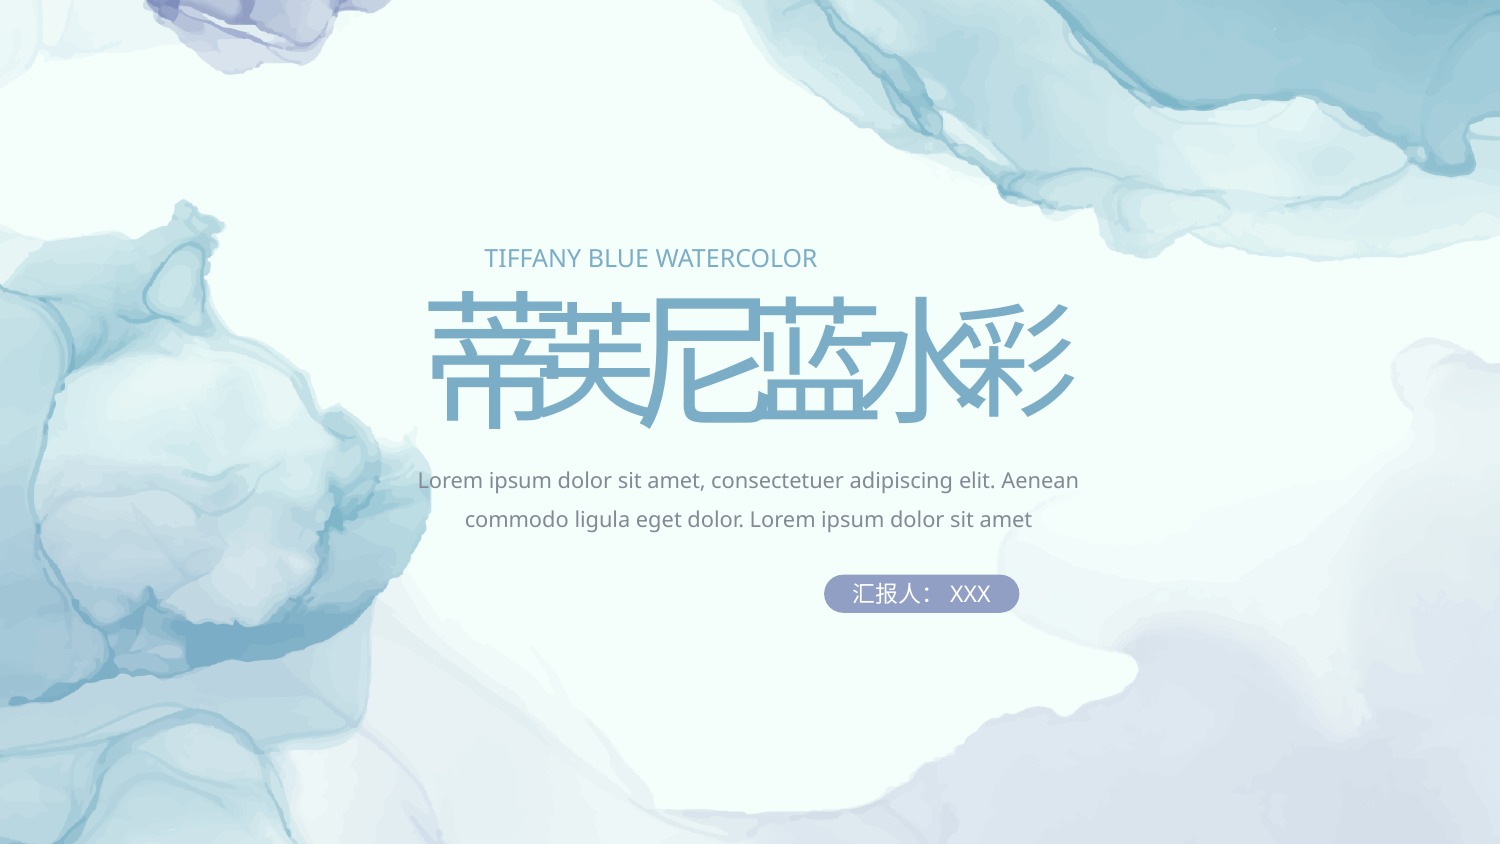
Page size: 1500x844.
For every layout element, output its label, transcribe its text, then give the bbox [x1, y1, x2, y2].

text_box 蓝 [731, 267, 838, 448]
picture [0, 0, 1500, 844]
text_box 蒂 [405, 259, 586, 455]
text_box 芙 [517, 275, 616, 440]
text_box Lorem ipsum dolor sit amet, consectetuer adipiscing elit. Aenean commodo ligula eget dolor. Lorem ipsum dolor sit amet [393, 446, 1105, 540]
text_box TIFFANY BLUE WATERCOLOR [469, 235, 1010, 275]
text_box 汇报人：XXX [824, 574, 1020, 613]
text_box 彩 [938, 275, 1096, 440]
text_box 水 [838, 267, 1006, 448]
text_box 尼 [616, 259, 797, 455]
